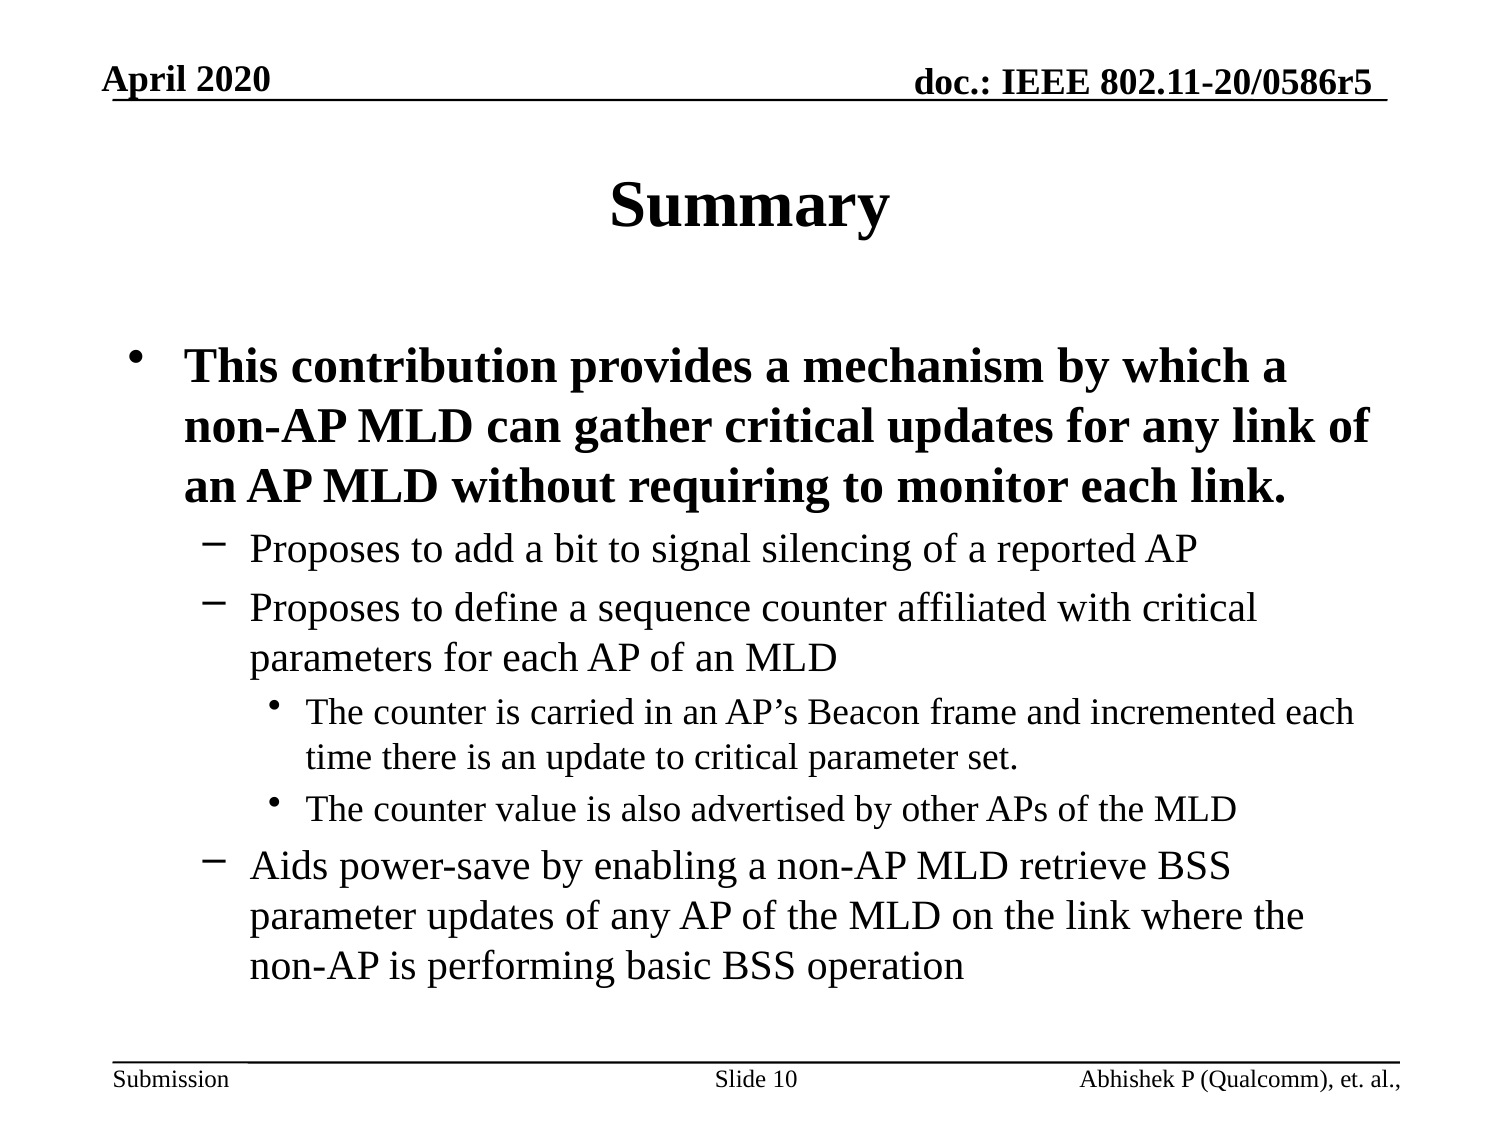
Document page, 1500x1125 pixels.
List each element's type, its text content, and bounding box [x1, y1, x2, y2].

footer Abhishek P (Qualcomm), et. al., [949, 1061, 1402, 1093]
title Summary [112, 112, 1388, 288]
slide_number Slide 10 [712, 1061, 801, 1093]
list This contribution provides a mechanism by which a non-AP MLD can gather critical updates for any link of an AP MLD without requiring to monitor each link. Proposes to add a bit to signal silencing of a reported AP Proposes to define a sequence counter affiliated with critical parameters for each AP of an MLD The counter is carried in an AP’s Beacon frame and incremented each time there is an update to critical parameter set. The counter value is also advertised by other APs of the MLD Aids power-save by enabling a non-AP MLD retrieve BSS parameter updates of any AP of the MLD on the link where the non-AP is performing basic BSS operation [112, 324, 1402, 1051]
